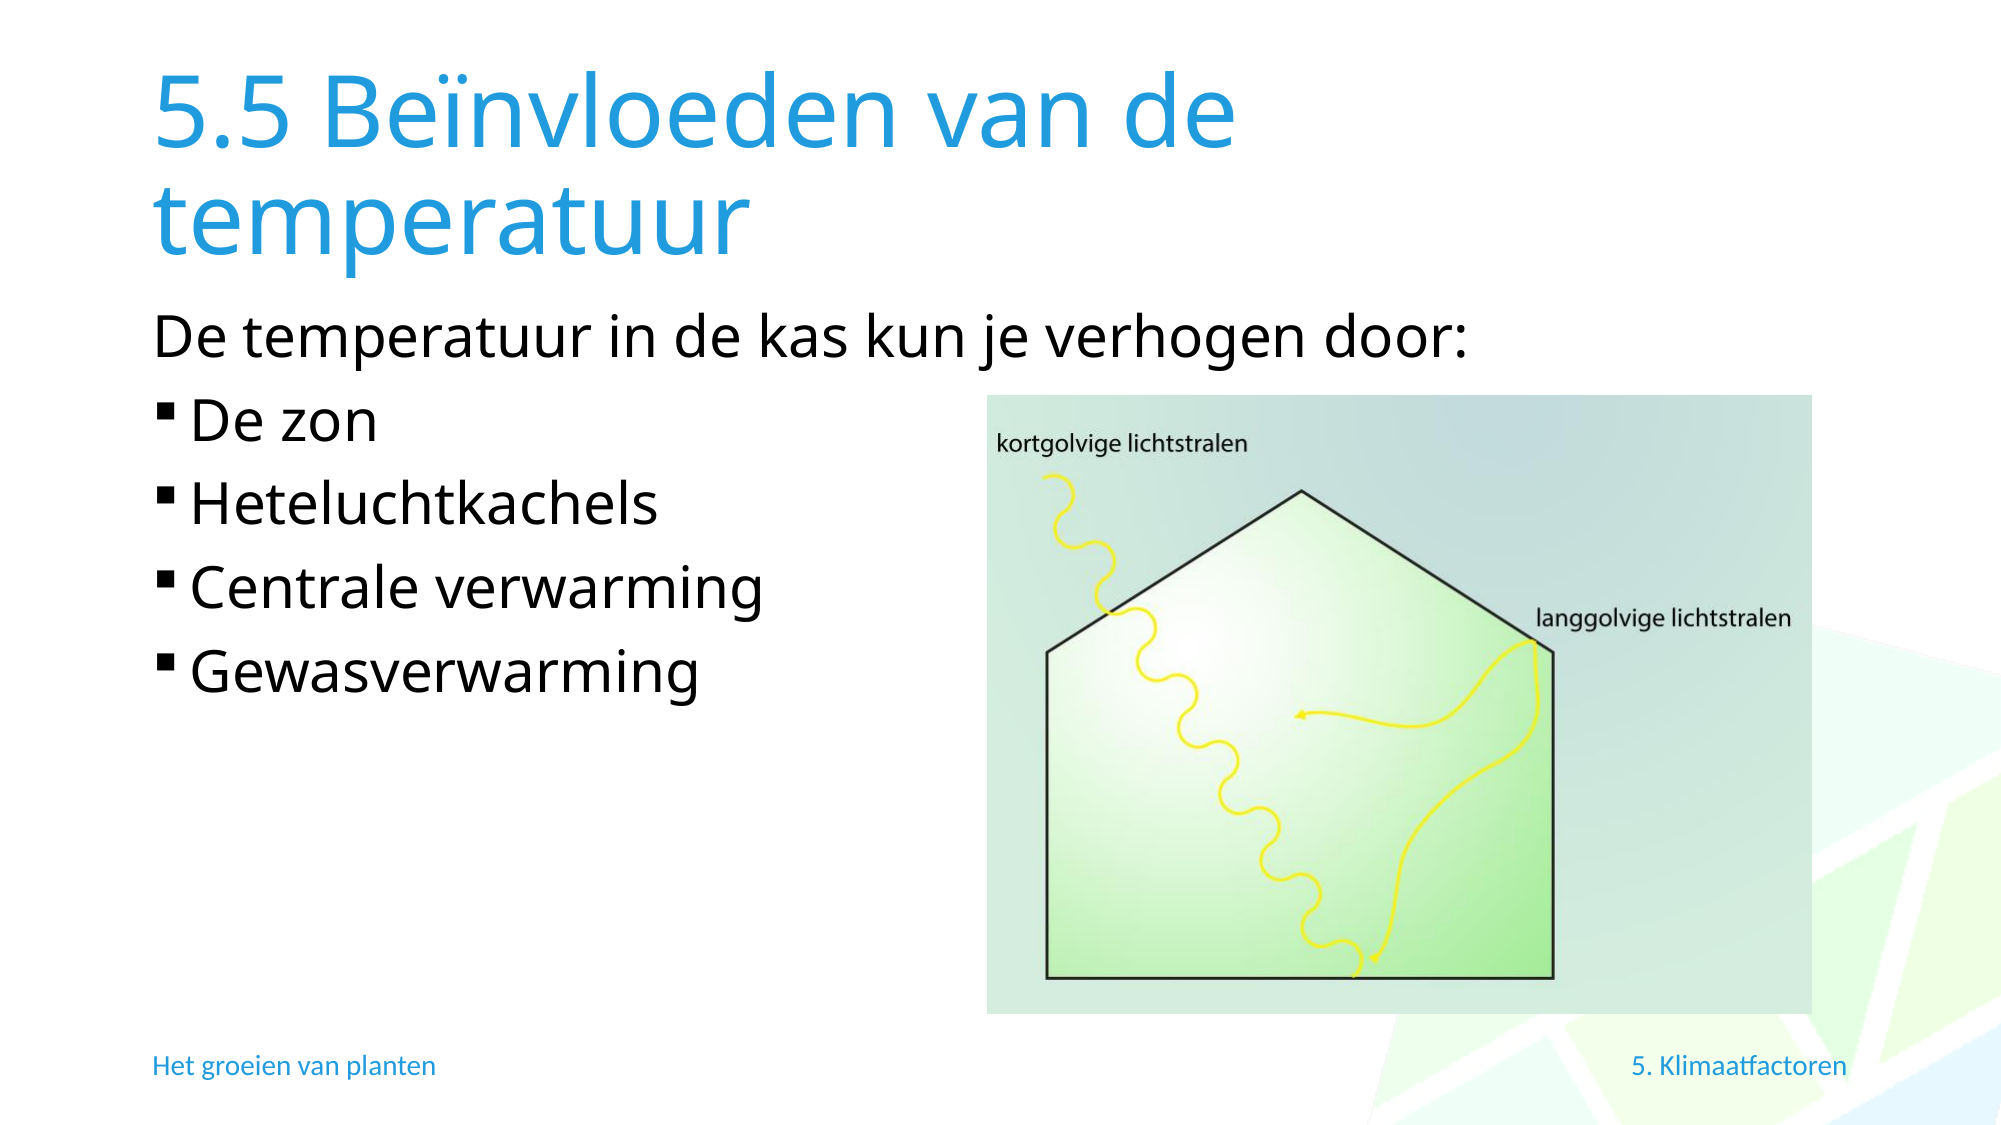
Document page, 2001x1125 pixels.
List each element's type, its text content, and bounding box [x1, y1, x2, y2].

list Het groeien van planten [137, 1042, 588, 1103]
picture [987, 395, 1812, 1014]
list 5. Klimaatfactoren [1412, 1042, 1863, 1103]
title 5.5 Beïnvloeden van de temperatuur [137, 59, 1863, 278]
list De temperatuur in de kas kun je verhogen door: De zon Heteluchtkachels Centrale verwarming Gewasverwarming [137, 299, 1863, 1014]
